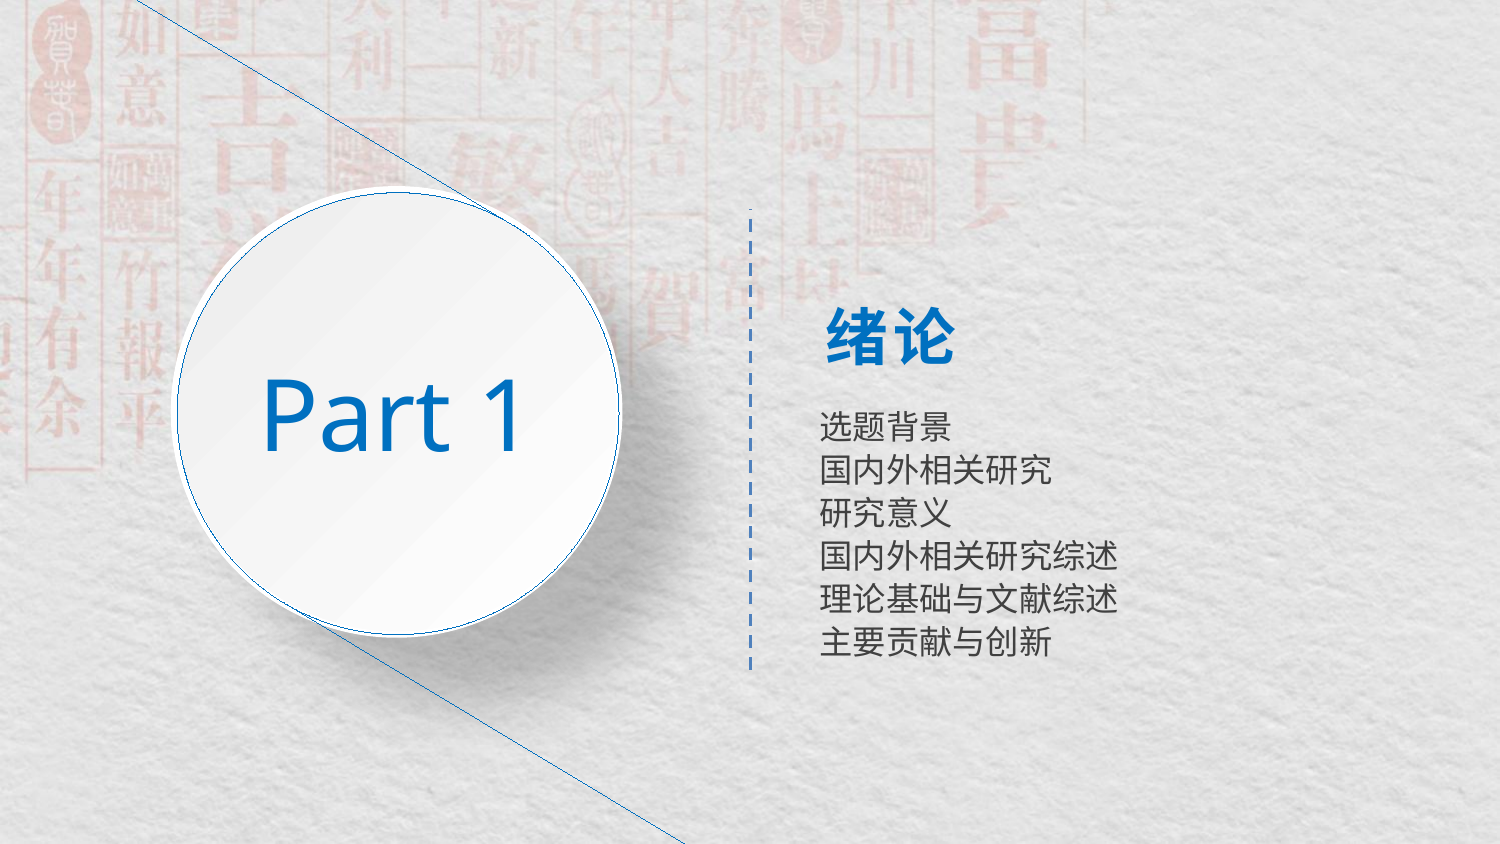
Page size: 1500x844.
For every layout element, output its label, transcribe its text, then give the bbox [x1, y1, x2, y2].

text_box 研究意义 [819, 492, 1128, 533]
text_box 选题背景 [819, 406, 1127, 446]
text_box [288, 222, 620, 635]
text_box 理论基础与文献综述 [819, 578, 1128, 619]
text_box 绪论 [810, 290, 972, 381]
text_box [177, 192, 508, 605]
text_box 主要贡献与创新 [819, 621, 1128, 662]
picture [0, 0, 1500, 844]
text_box 国内外相关研究综述 [819, 535, 1128, 576]
text_box 国内外相关研究 [819, 449, 1128, 490]
text_box Part 1 [171, 187, 622, 637]
